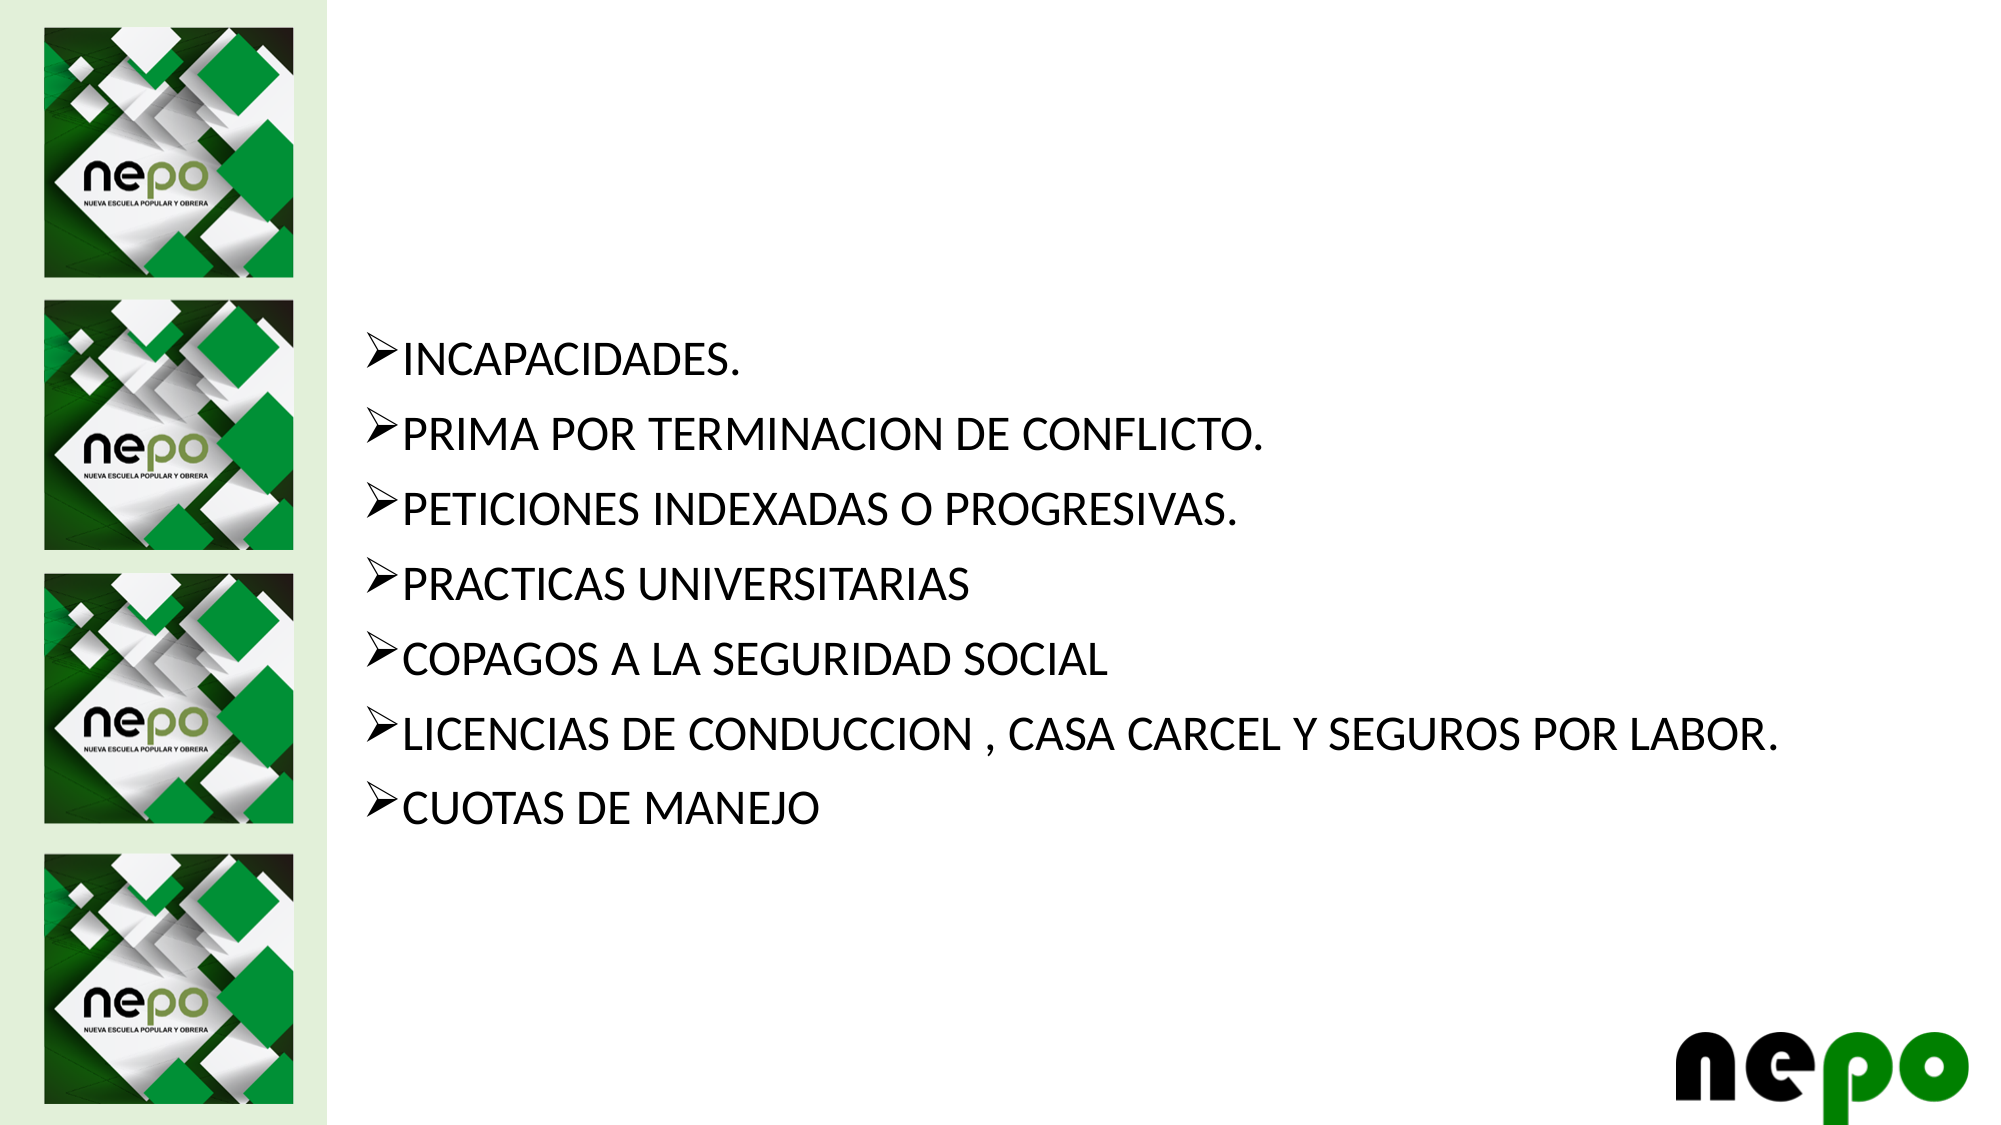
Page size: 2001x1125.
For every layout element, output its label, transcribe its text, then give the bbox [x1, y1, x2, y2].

list INCAPACIDADES. PRIMA POR TERMINACION DE CONFLICTO. PETICIONES INDEXADAS O PROGRESIVAS. PRACTICAS UNIVERSITARIAS COPAGOS A LA SEGURIDAD SOCIAL LICENCIAS DE CONDUCCION , CASA CARCEL Y SEGUROS POR LABOR. CUOTAS DE MANEJO [347, 325, 1964, 1014]
picture [1676, 1032, 1969, 1125]
picture [0, 0, 327, 1125]
